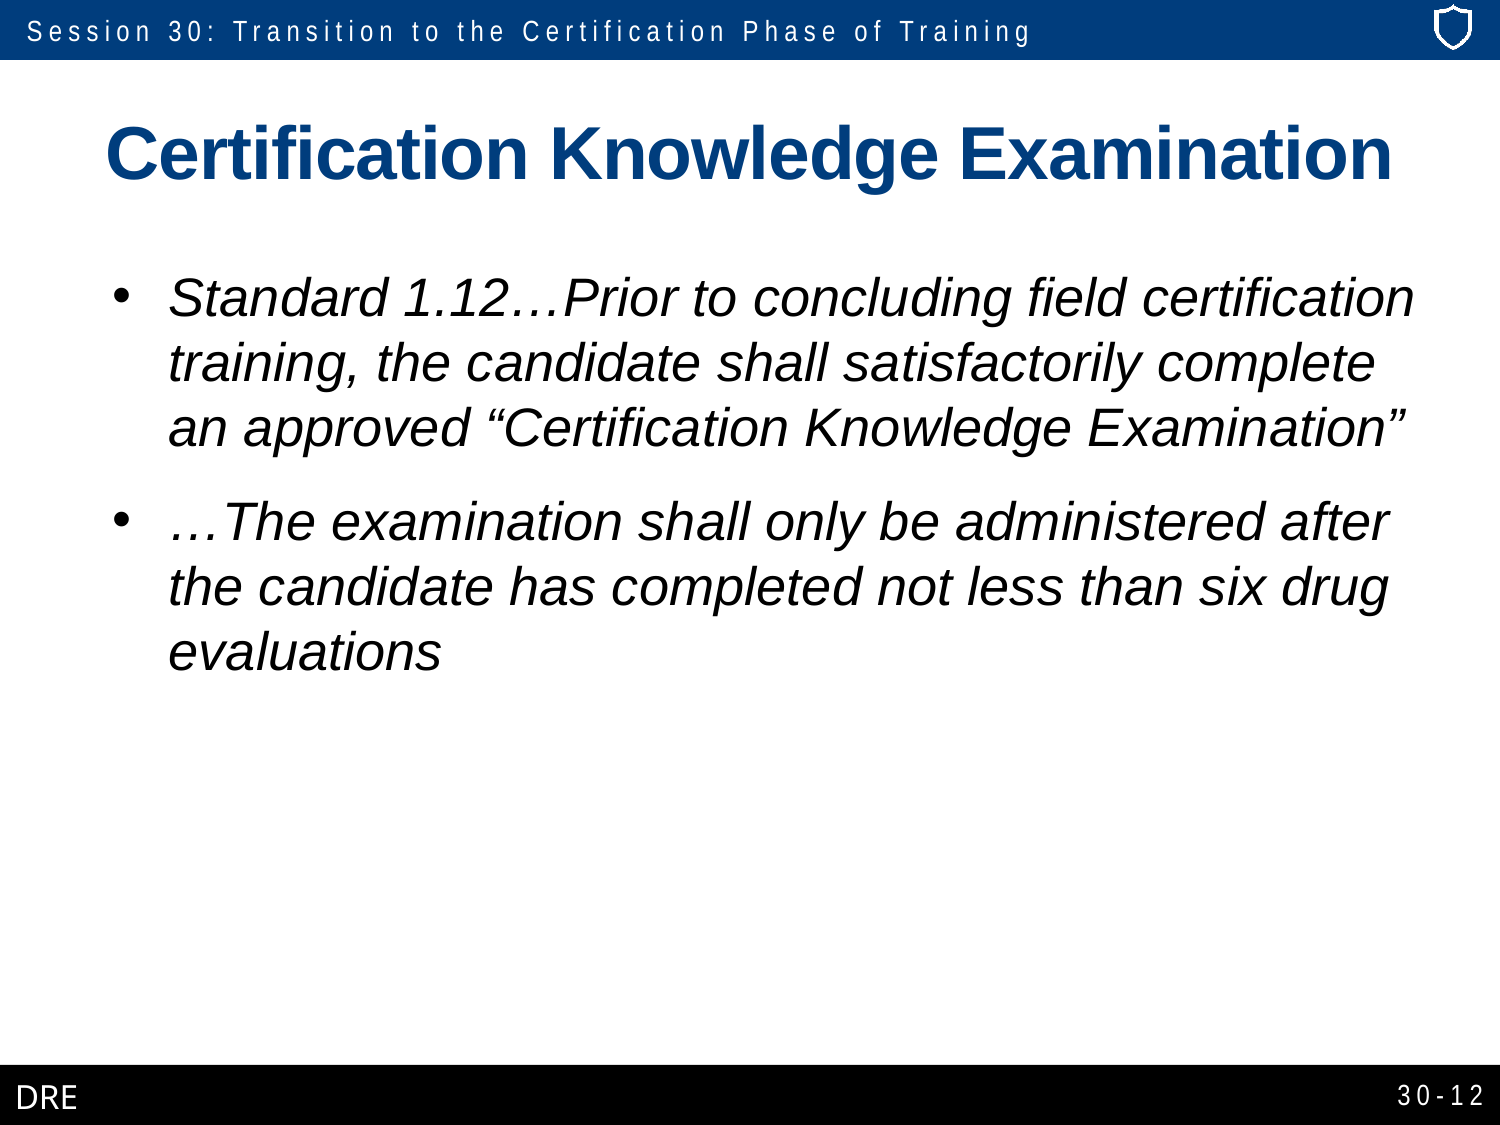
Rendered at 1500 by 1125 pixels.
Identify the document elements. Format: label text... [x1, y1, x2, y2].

title Certification Knowledge Examination [75, 75, 1425, 225]
list Standard 1.12…Prior to concluding field certification training, the candidate shall satisfactorily complete an approved “Certification Knowledge Examination” …The examination shall only be administered after the candidate has completed not less than six drug evaluations [75, 254, 1425, 1005]
picture [1434, 4, 1472, 50]
slide_number 30-12 [1218, 1063, 1499, 1124]
